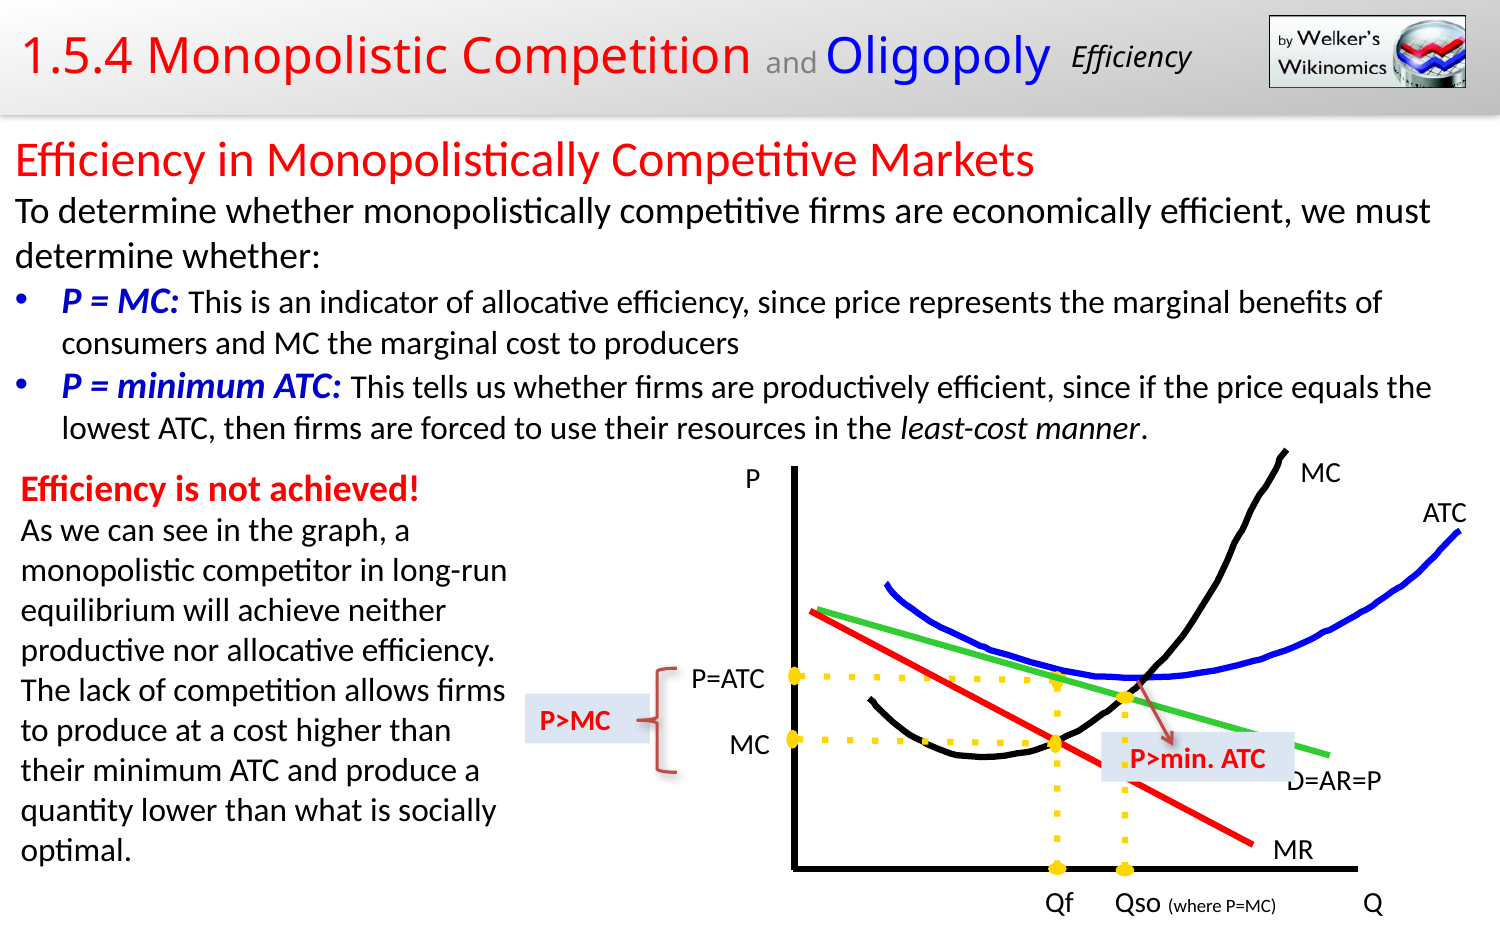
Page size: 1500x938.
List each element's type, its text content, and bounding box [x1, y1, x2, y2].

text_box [0, 0, 1500, 115]
text_box Efficiency is not achieved! As we can see in the graph, a monopolistic competitor in long-run equilibrium will achieve neither productive nor allocative efficiency. The lack of competition allows firms to produce at a cost higher than their minimum ATC and produce a quantity lower than what is socially optimal. [5, 456, 519, 876]
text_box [524, 445, 1500, 928]
text_box Efficiency in Monopolistically Competitive Markets To determine whether monopolistically competitive firms are economically efficient, we must determine whether: P = MC: This is an indicator of allocative efficiency, since price represents the marginal benefits of consumers and MC the marginal cost to producers P = minimum ATC: This tells us whether firms are productively efficient, since if the price equals the lowest ATC, then firms are forced to use their resources in the least-cost manner. [0, 123, 1500, 454]
